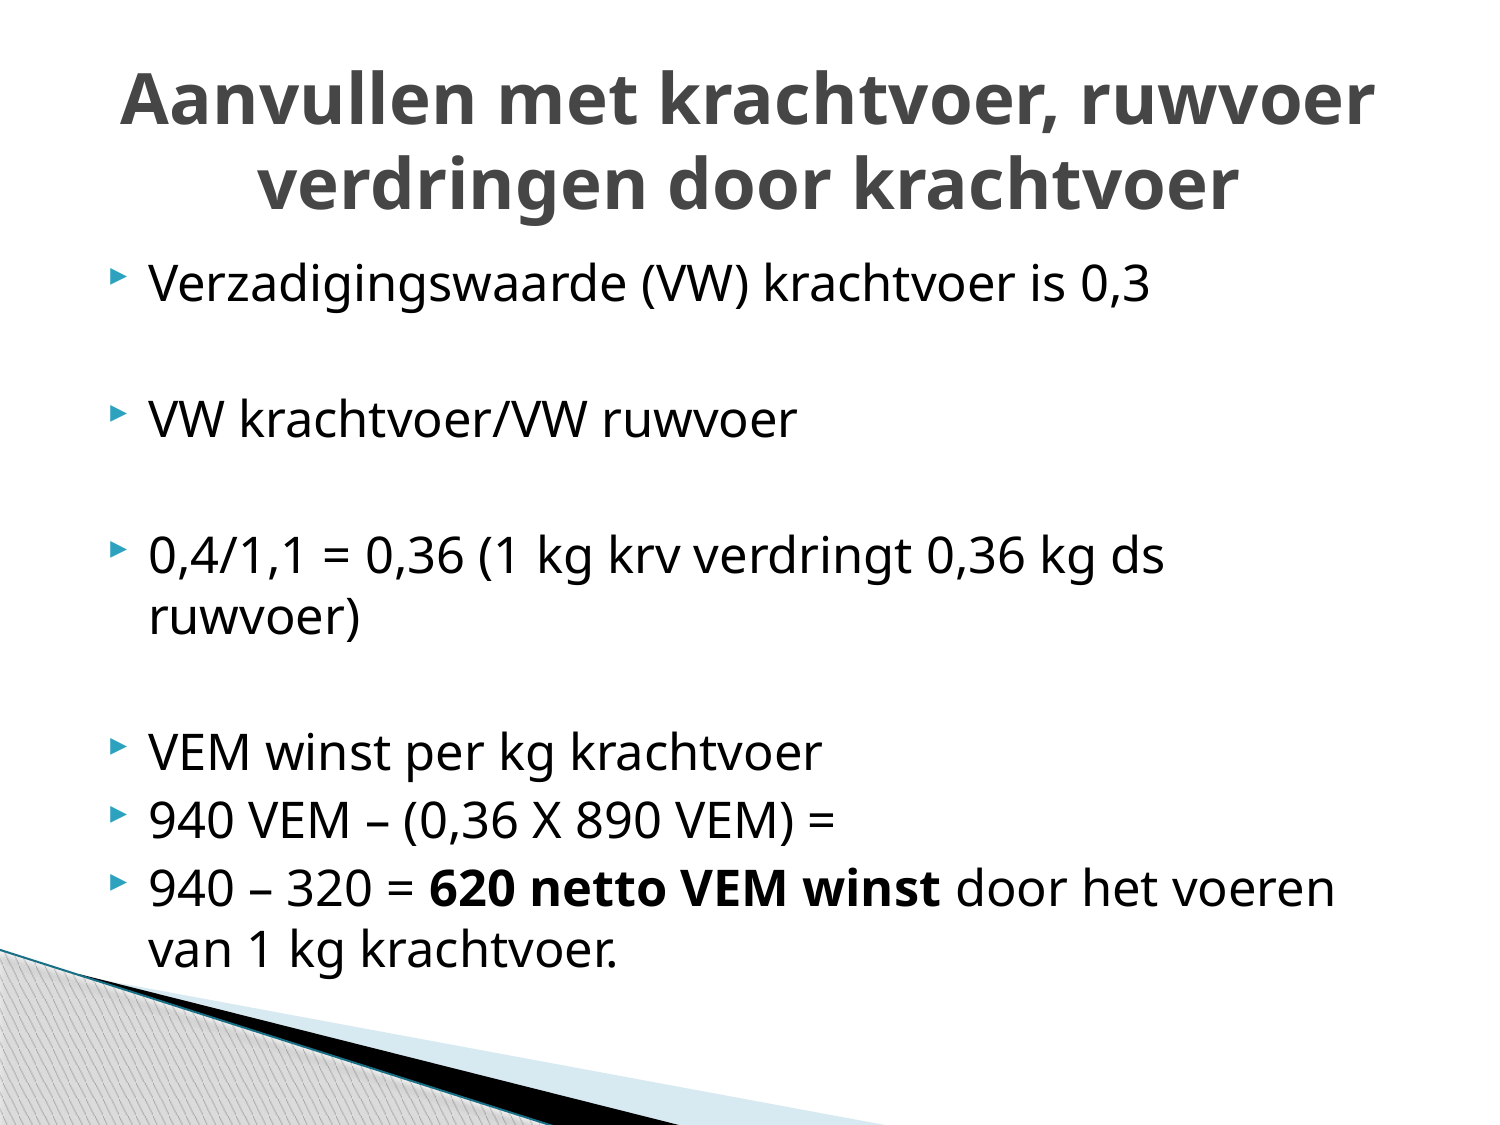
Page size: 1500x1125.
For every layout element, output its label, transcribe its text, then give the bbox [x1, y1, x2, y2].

list Verzadigingswaarde (VW) krachtvoer is 0,3 VW krachtvoer/VW ruwvoer 0,4/1,1 = 0,36 (1 kg krv verdringt 0,36 kg ds ruwvoer) VEM winst per kg krachtvoer 940 VEM – (0,36 X 890 VEM) = 940 – 320 = 620 netto VEM winst door het voeren van 1 kg krachtvoer. [75, 243, 1425, 986]
title Aanvullen met krachtvoer, ruwvoer verdringen door krachtvoer [75, 45, 1425, 233]
